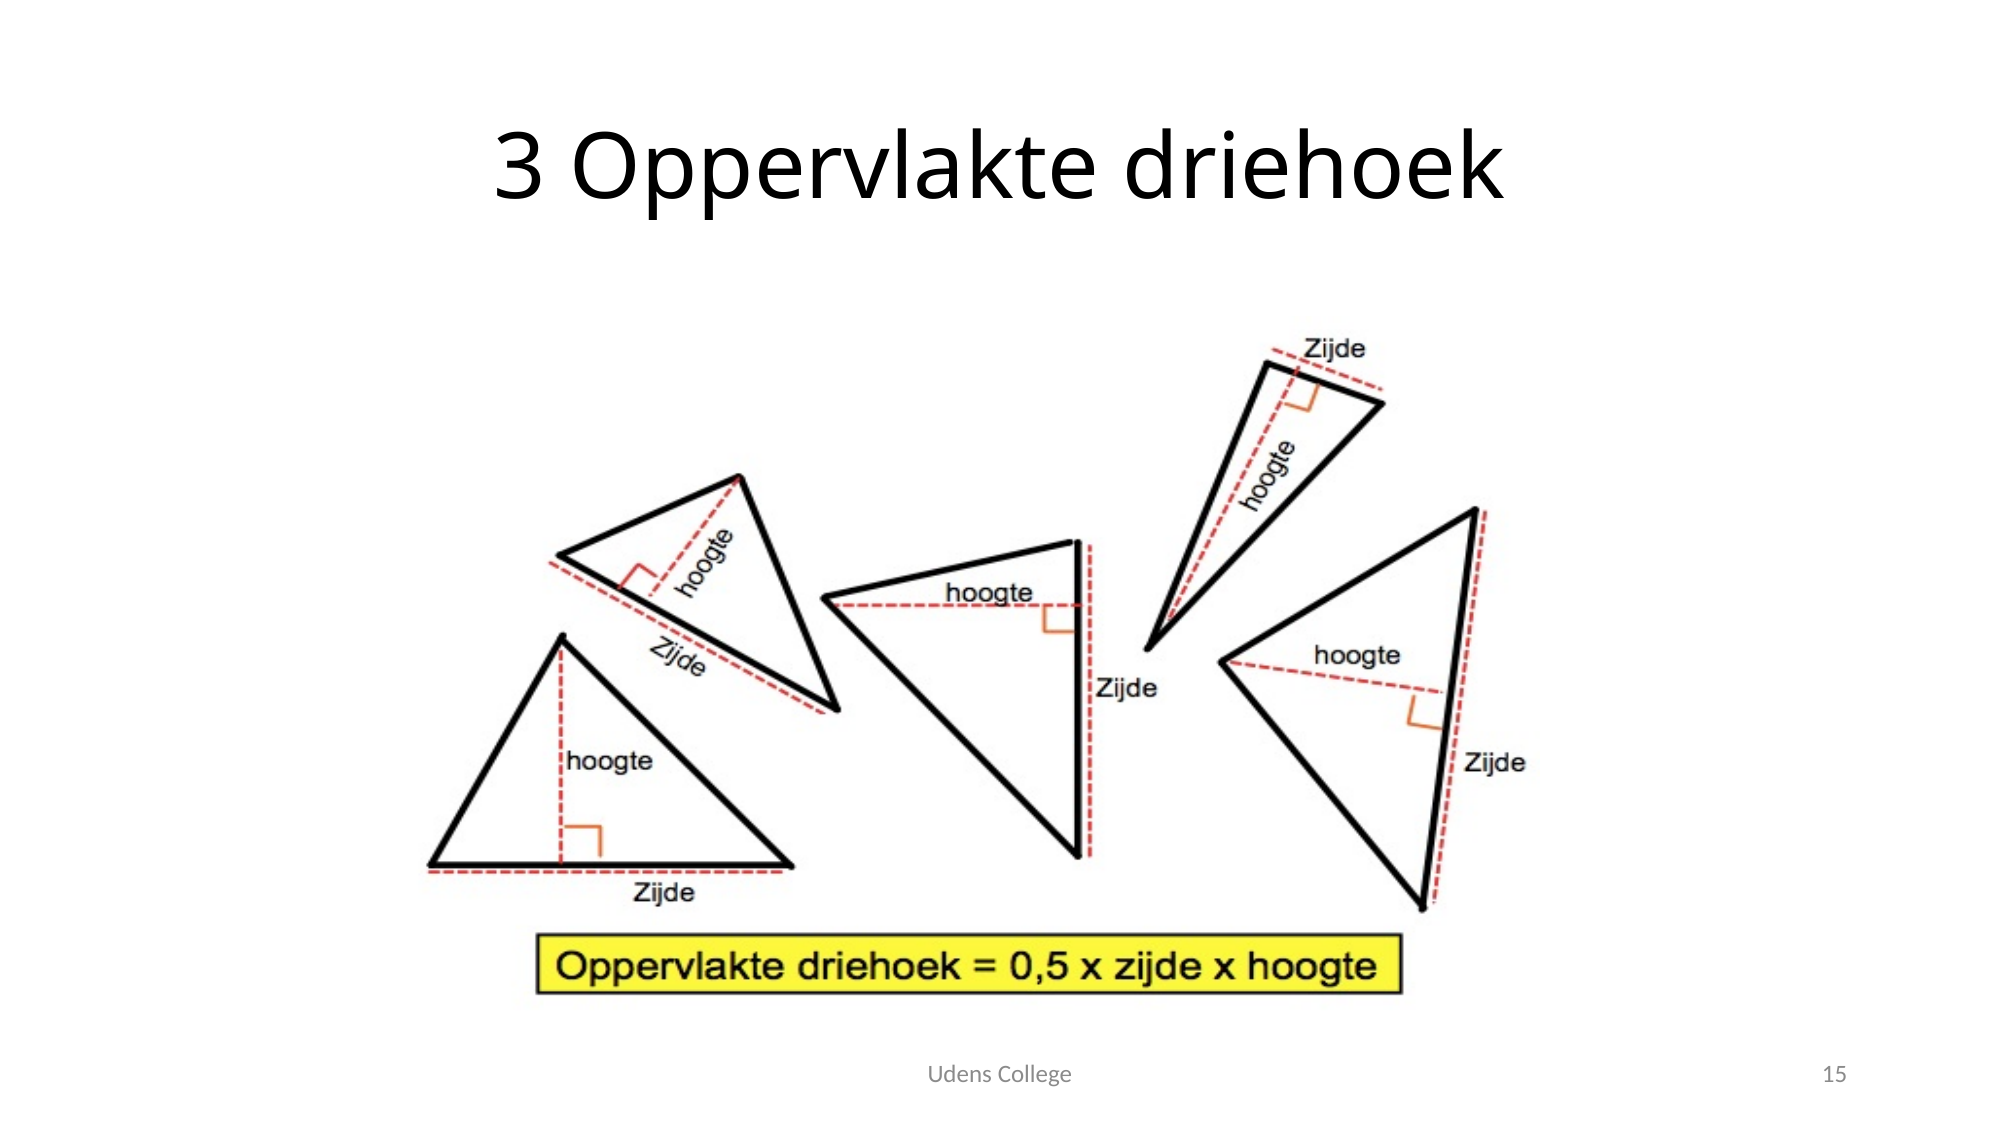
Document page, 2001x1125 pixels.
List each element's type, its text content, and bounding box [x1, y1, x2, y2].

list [388, 316, 1540, 1042]
footer Udens College [662, 1042, 1338, 1103]
slide_number 15 [1412, 1042, 1863, 1103]
title 3 Oppervlakte driehoek [137, 59, 1863, 278]
